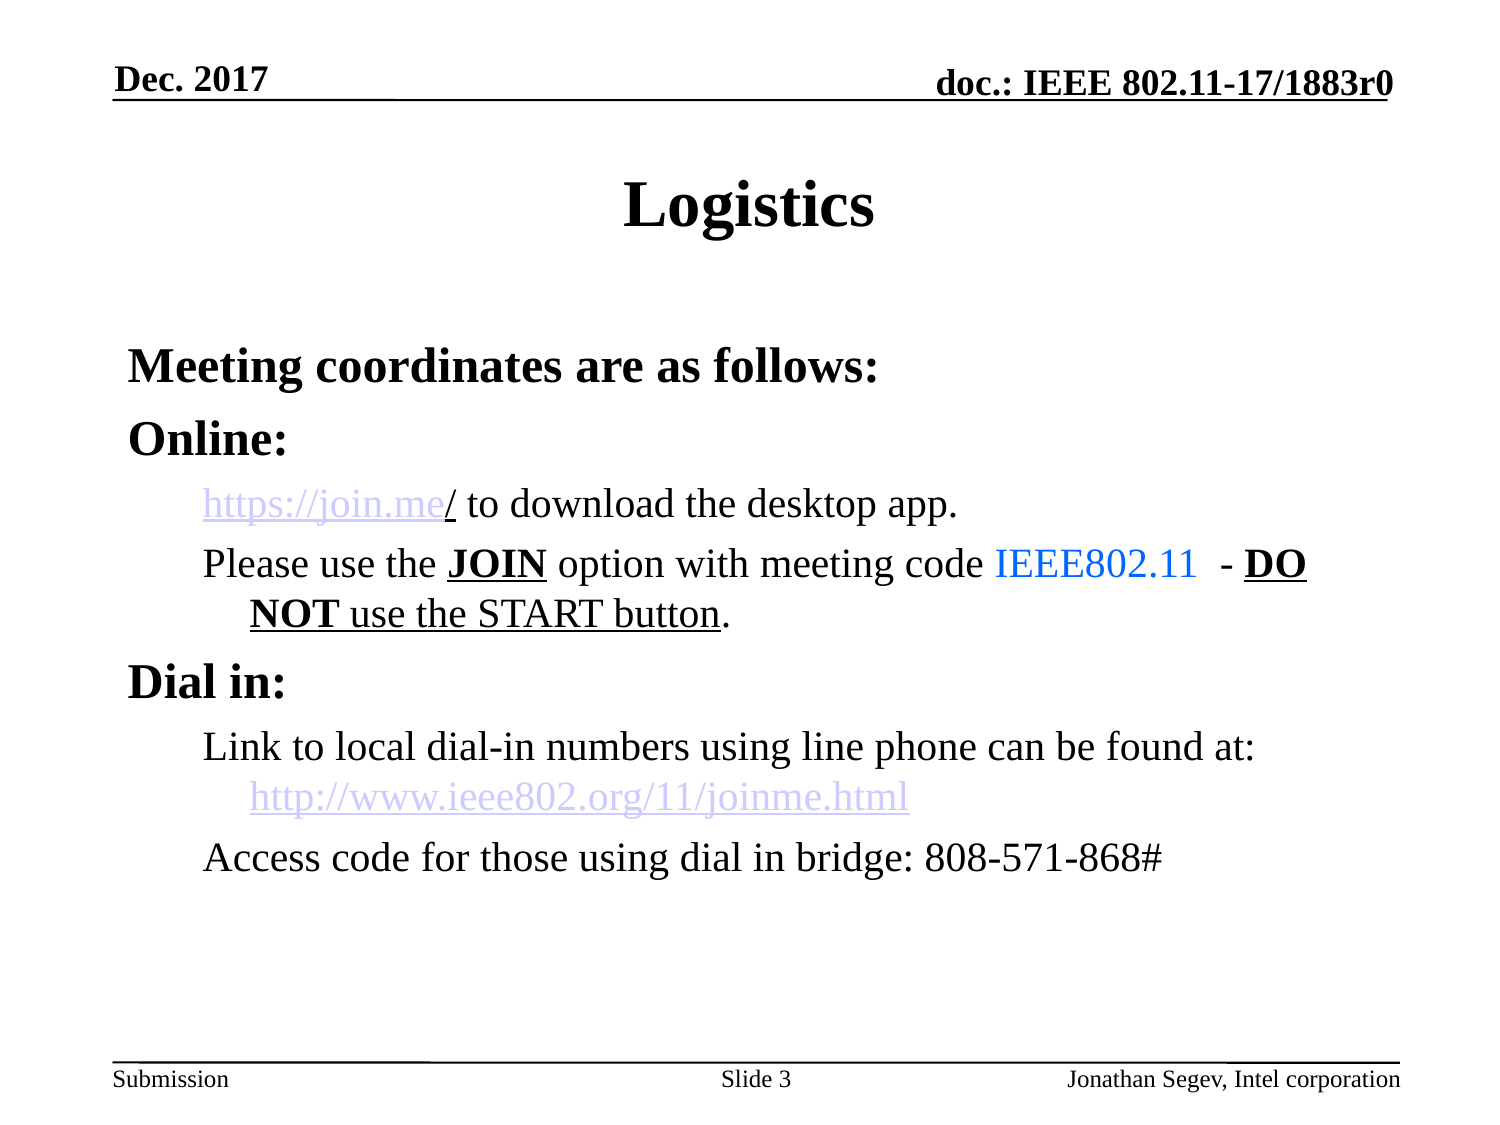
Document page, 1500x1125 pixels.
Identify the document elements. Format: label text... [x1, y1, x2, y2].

list Meeting coordinates are as follows: Online: https://join.me/ to download the desktop app. Please use the JOIN option with meeting code IEEE802.11 - DO NOT use the START button. Dial in: Link to local dial-in numbers using line phone can be found at: http://www.ieee802.org/11/joinme.html Access code for those using dial in bridge: 808-571-868# [112, 324, 1388, 1000]
slide_number Slide 3 [712, 1061, 800, 1123]
footer Jonathan Segev, Intel corporation [878, 1061, 1402, 1093]
title Logistics [112, 112, 1388, 288]
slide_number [114, 54, 423, 100]
